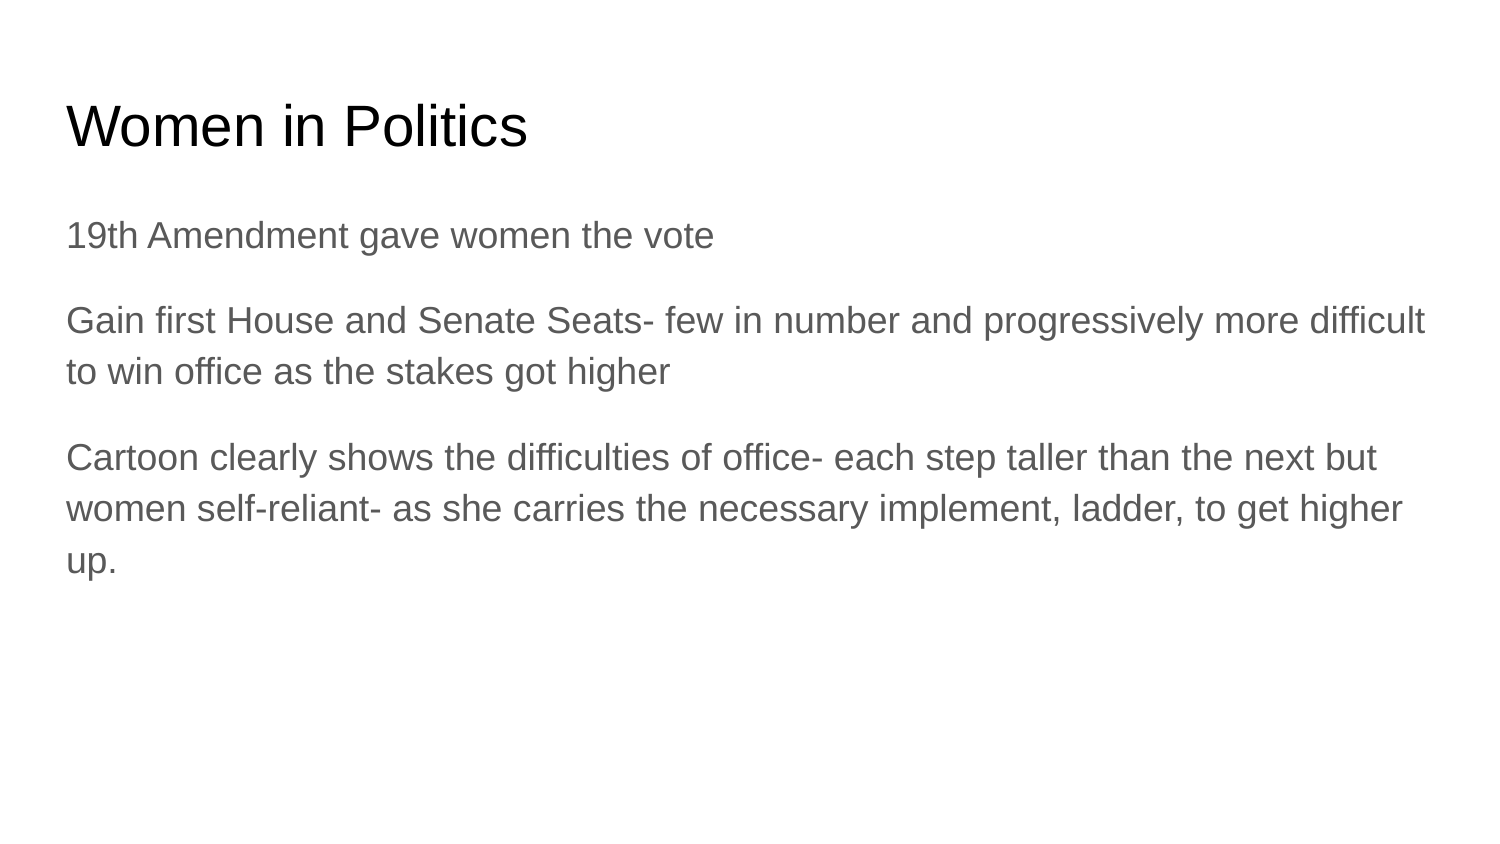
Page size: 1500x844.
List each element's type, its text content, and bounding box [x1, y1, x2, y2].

list 19th Amendment gave women the vote Gain first House and Senate Seats- few in number and progressively more difficult to win office as the stakes got higher Cartoon clearly shows the difficulties of office- each step taller than the next but women self-reliant- as she carries the necessary implement, ladder, to get higher up. [51, 189, 1449, 750]
title Women in Politics [51, 72, 1449, 167]
